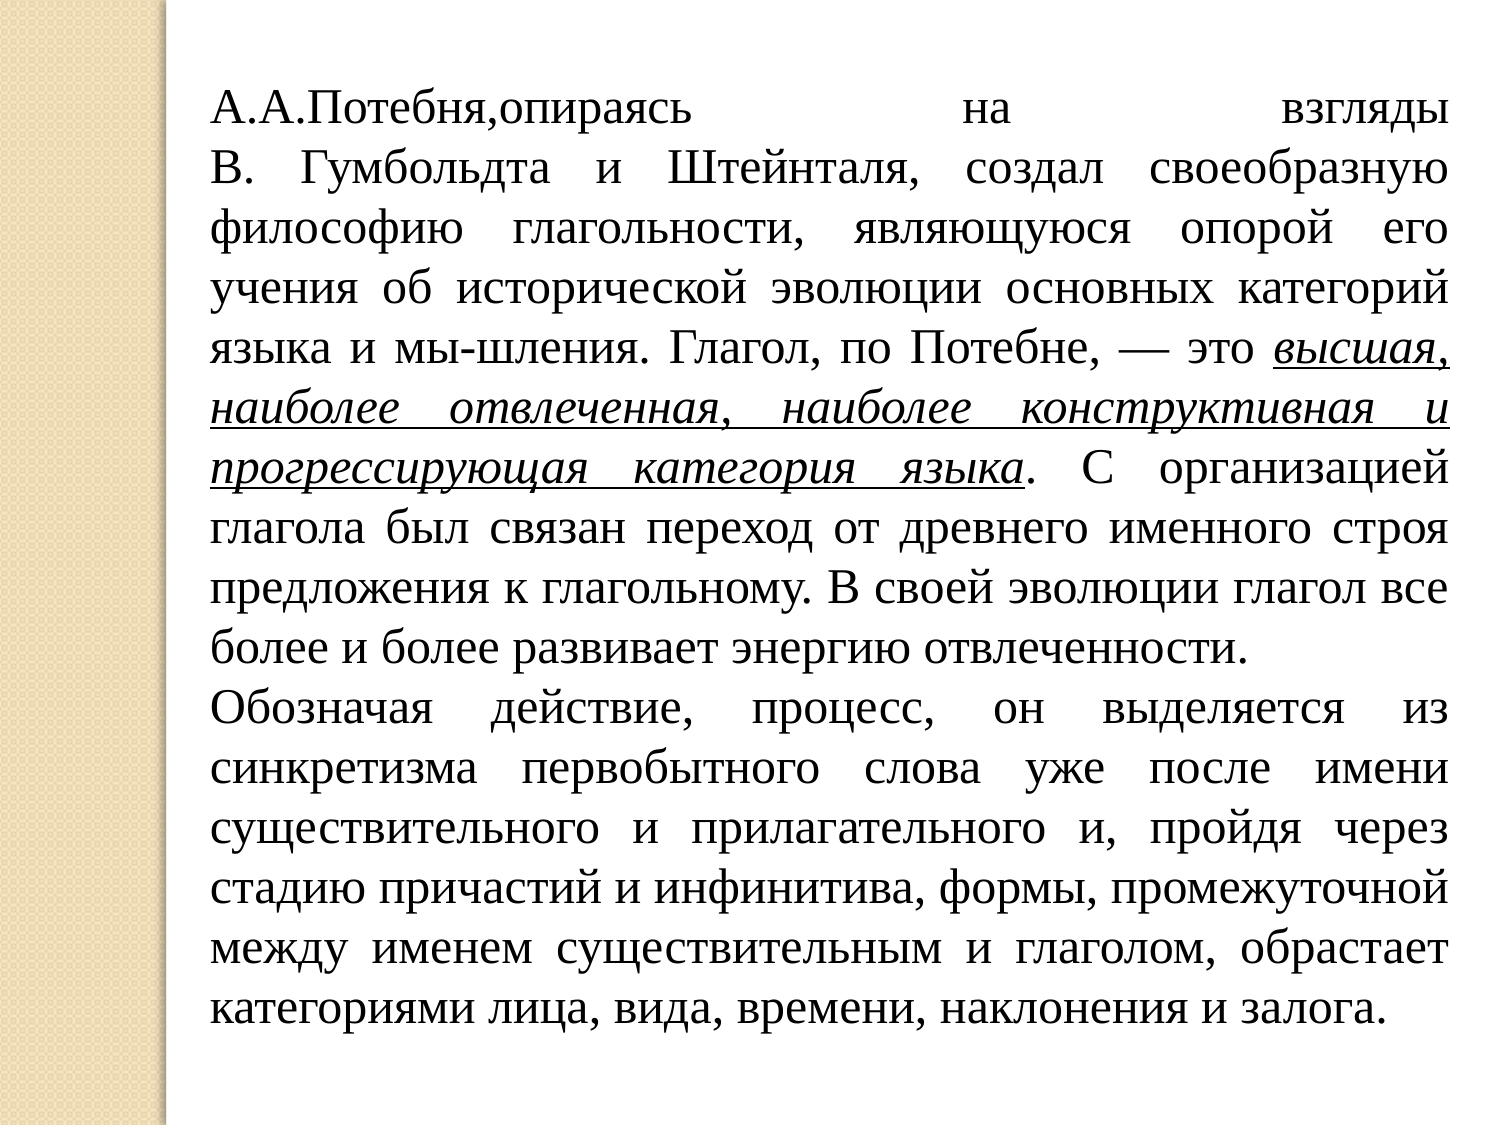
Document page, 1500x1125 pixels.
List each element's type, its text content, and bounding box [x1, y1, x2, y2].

text_box А.А.Потебня,опираясь на взгляды В. Гумбольдта и Штейнталя, создал своеобразную философию глагольности, являющуюся опорой его учения об исторической эволюции основных категорий языка и мы-шления. Глагол, по Потебне, — это высшая, наиболее отвлеченная, наиболее конструктивная и прогрессирующая категория языка. С организацией глагола был связан переход от древнего именного строя предложения к глагольному. В своей эволюции глагол все более и более развивает энергию отвлеченности. Обозначая действие, процесс, он выделяется из синкретизма первобытного слова уже после имени существительного и прилагательного и, пройдя через стадию причастий и инфинитива, формы, промежуточной между именем существительным и глаголом, обрастает категориями лица, вида, времени, наклонения и залога. [194, 66, 1465, 1041]
